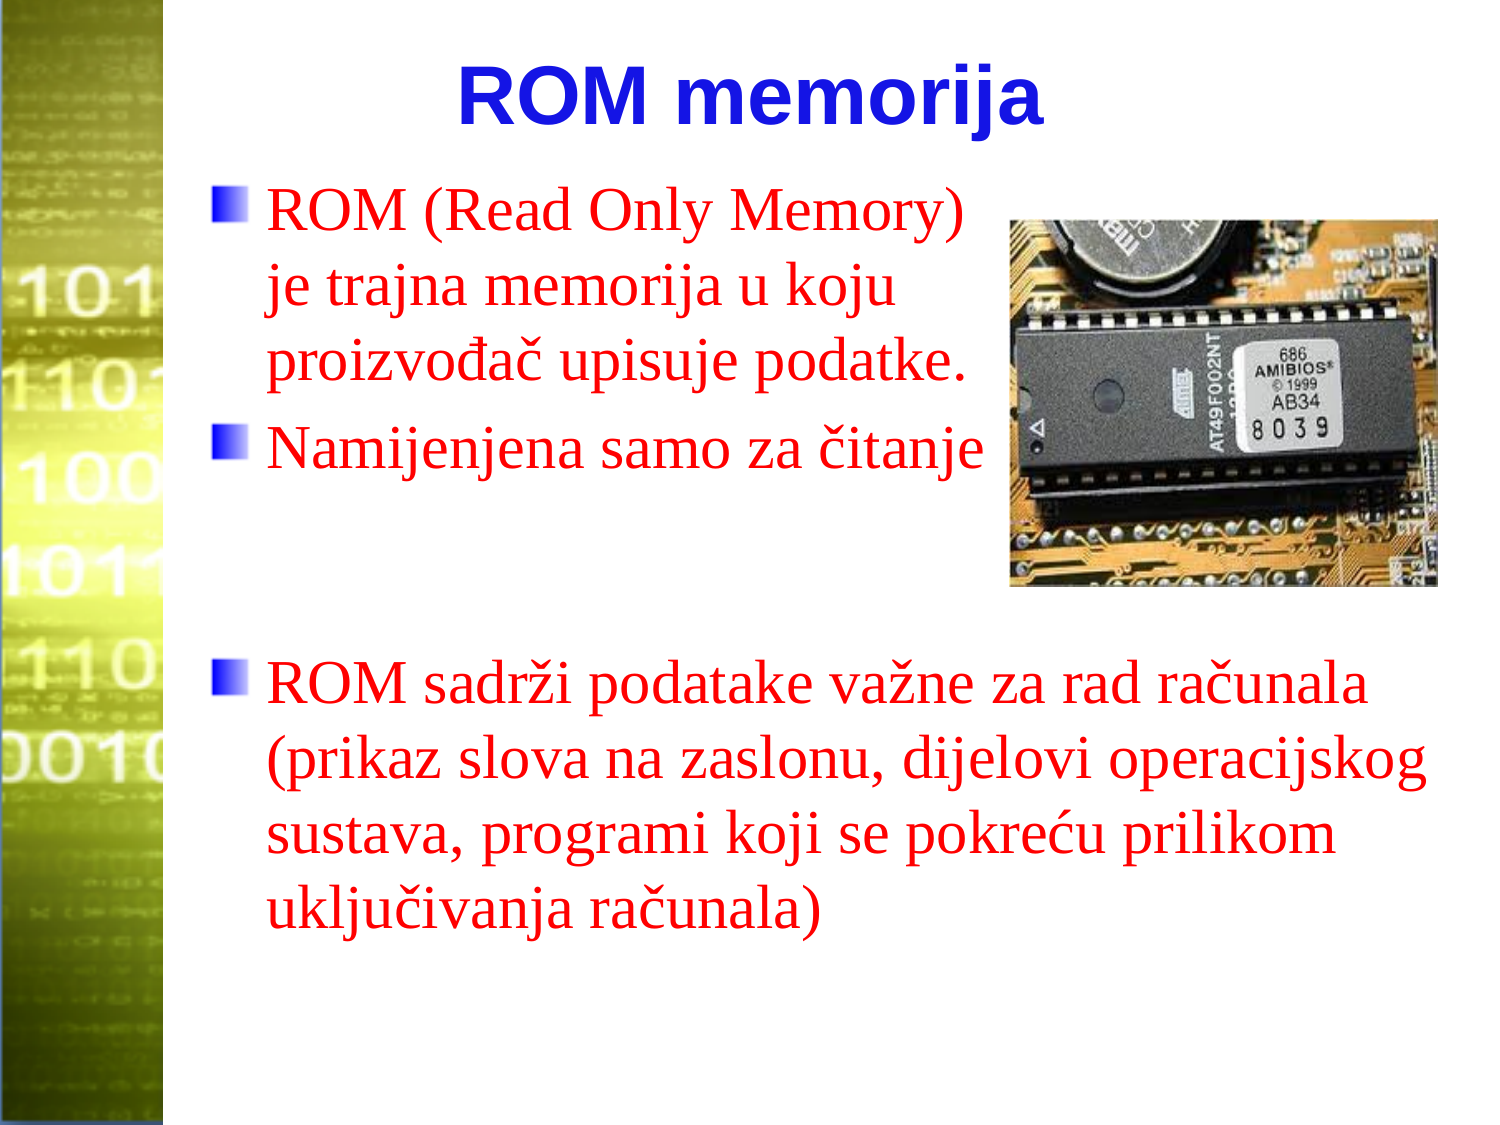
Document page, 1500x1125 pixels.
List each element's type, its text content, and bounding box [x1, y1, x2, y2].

list ROM (Read Only Memory) je trajna memorija u koju proizvođač upisuje podatke. Namijenjena samo za čitanje [194, 160, 1034, 633]
picture [209, 656, 254, 701]
picture [209, 421, 254, 465]
picture [1009, 219, 1438, 587]
picture [0, 0, 163, 1125]
picture [209, 183, 254, 228]
title ROM memorija [166, 44, 1426, 138]
text_box ROM sadrži podatake važne za rad računala (prikaz slova na zaslonu, dijelovi operacijskog sustava, programi koji se pokreću prilikom uključivanja računala) [194, 633, 1447, 1125]
